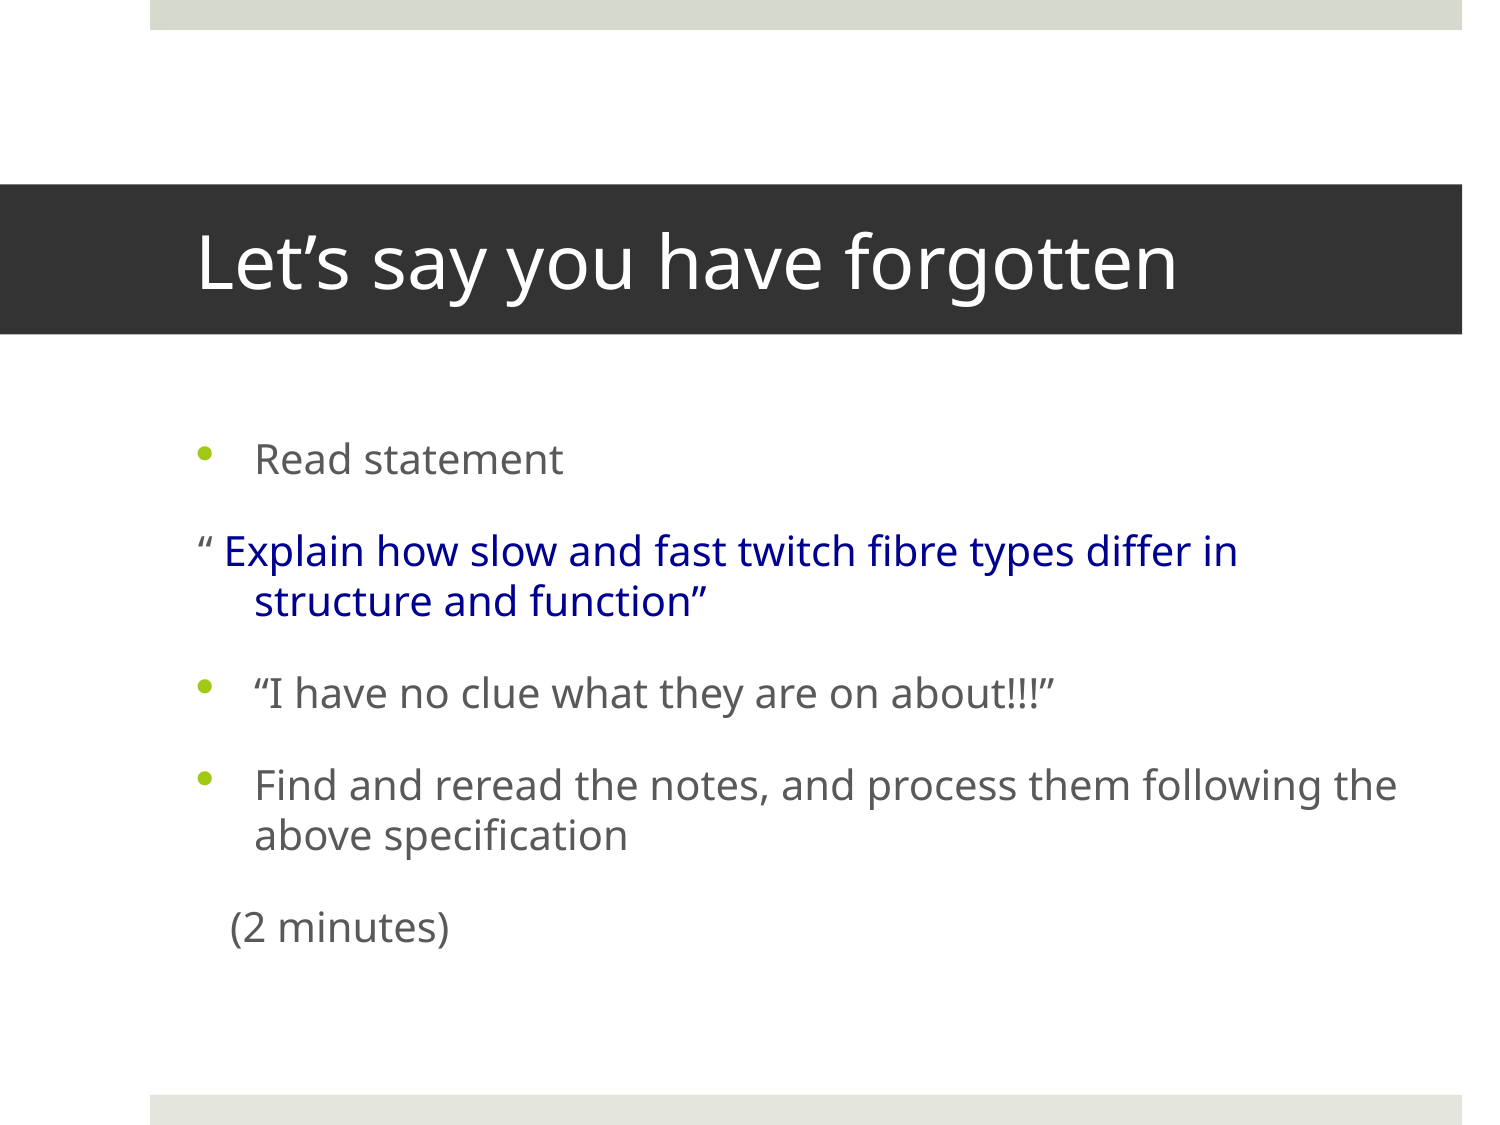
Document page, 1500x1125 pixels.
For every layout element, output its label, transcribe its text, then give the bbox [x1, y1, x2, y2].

title Let’s say you have forgotten [0, 184, 1463, 335]
list Read statement “ Explain how slow and fast twitch fibre types differ in structure and function” “I have no clue what they are on about!!!” Find and reread the notes, and process them following the above specification (2 minutes) [182, 425, 1432, 1028]
